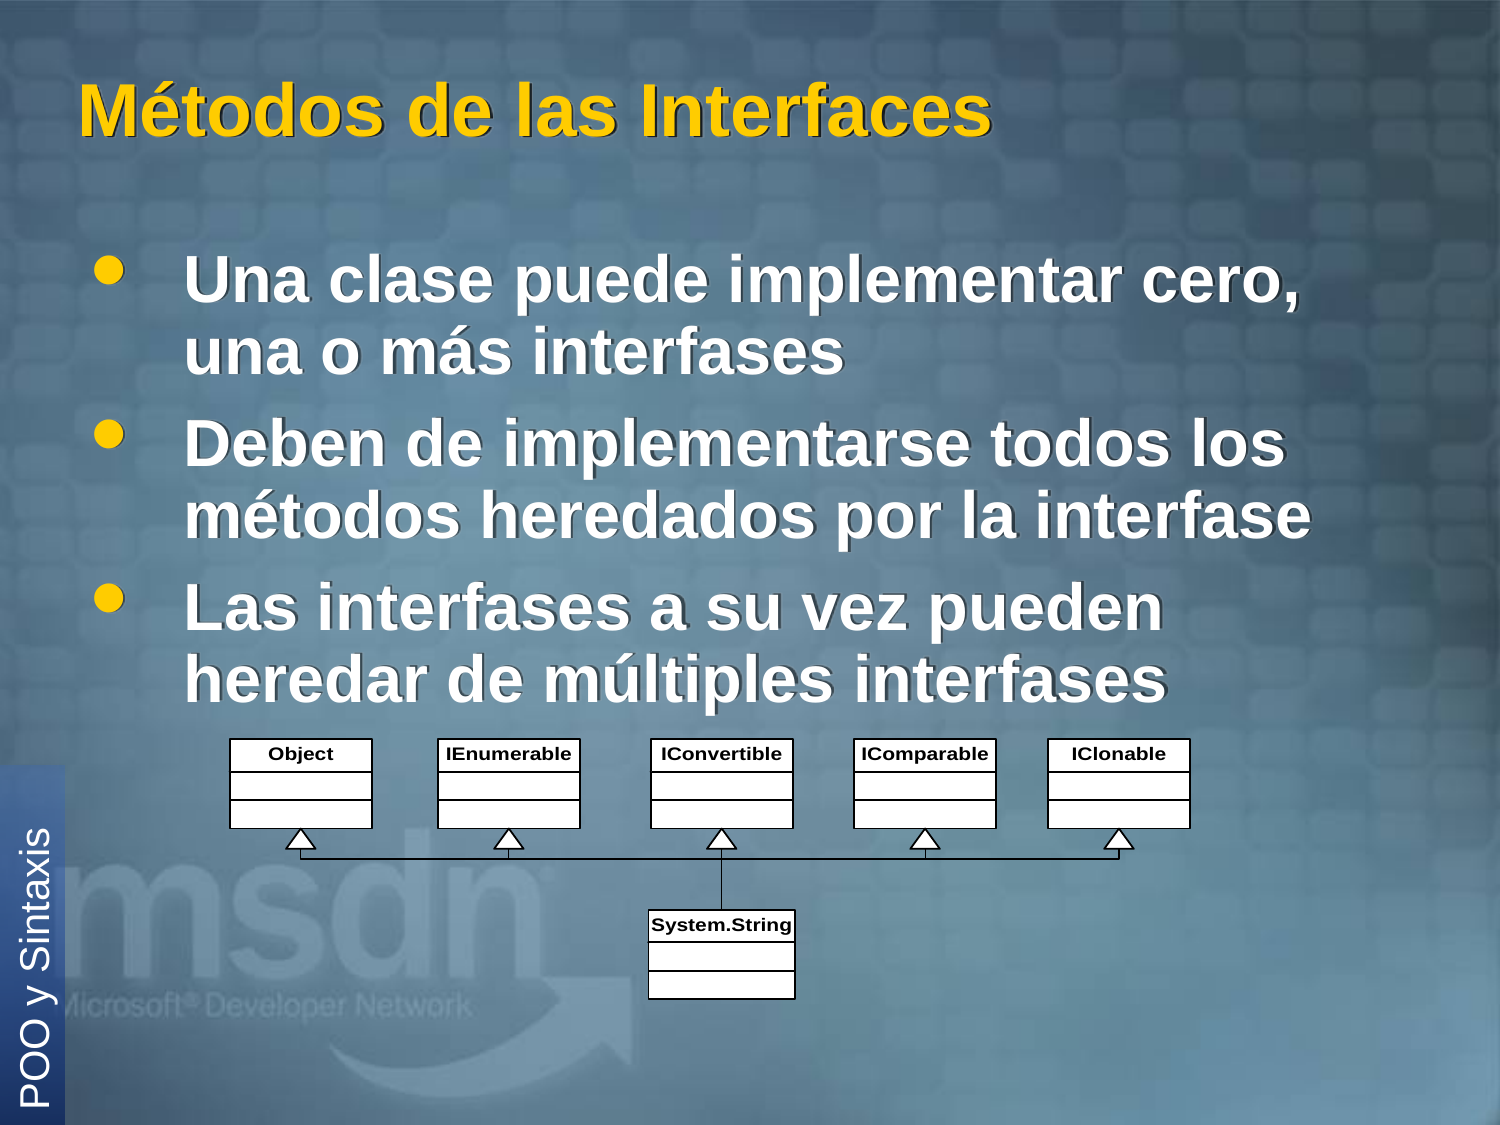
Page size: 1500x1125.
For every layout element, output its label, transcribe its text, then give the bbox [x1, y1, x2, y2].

text_box POO y Sintaxis [0, 765, 65, 1125]
title Métodos de las Interfaces [62, 64, 1440, 161]
picture [0, 0, 1500, 1125]
list Una clase puede implementar cero, una o más interfases Deben de implementarse todos los métodos heredados por la interfase Las interfases a su vez pueden heredar de múltiples interfases [75, 237, 1425, 962]
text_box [224, 725, 1288, 1004]
